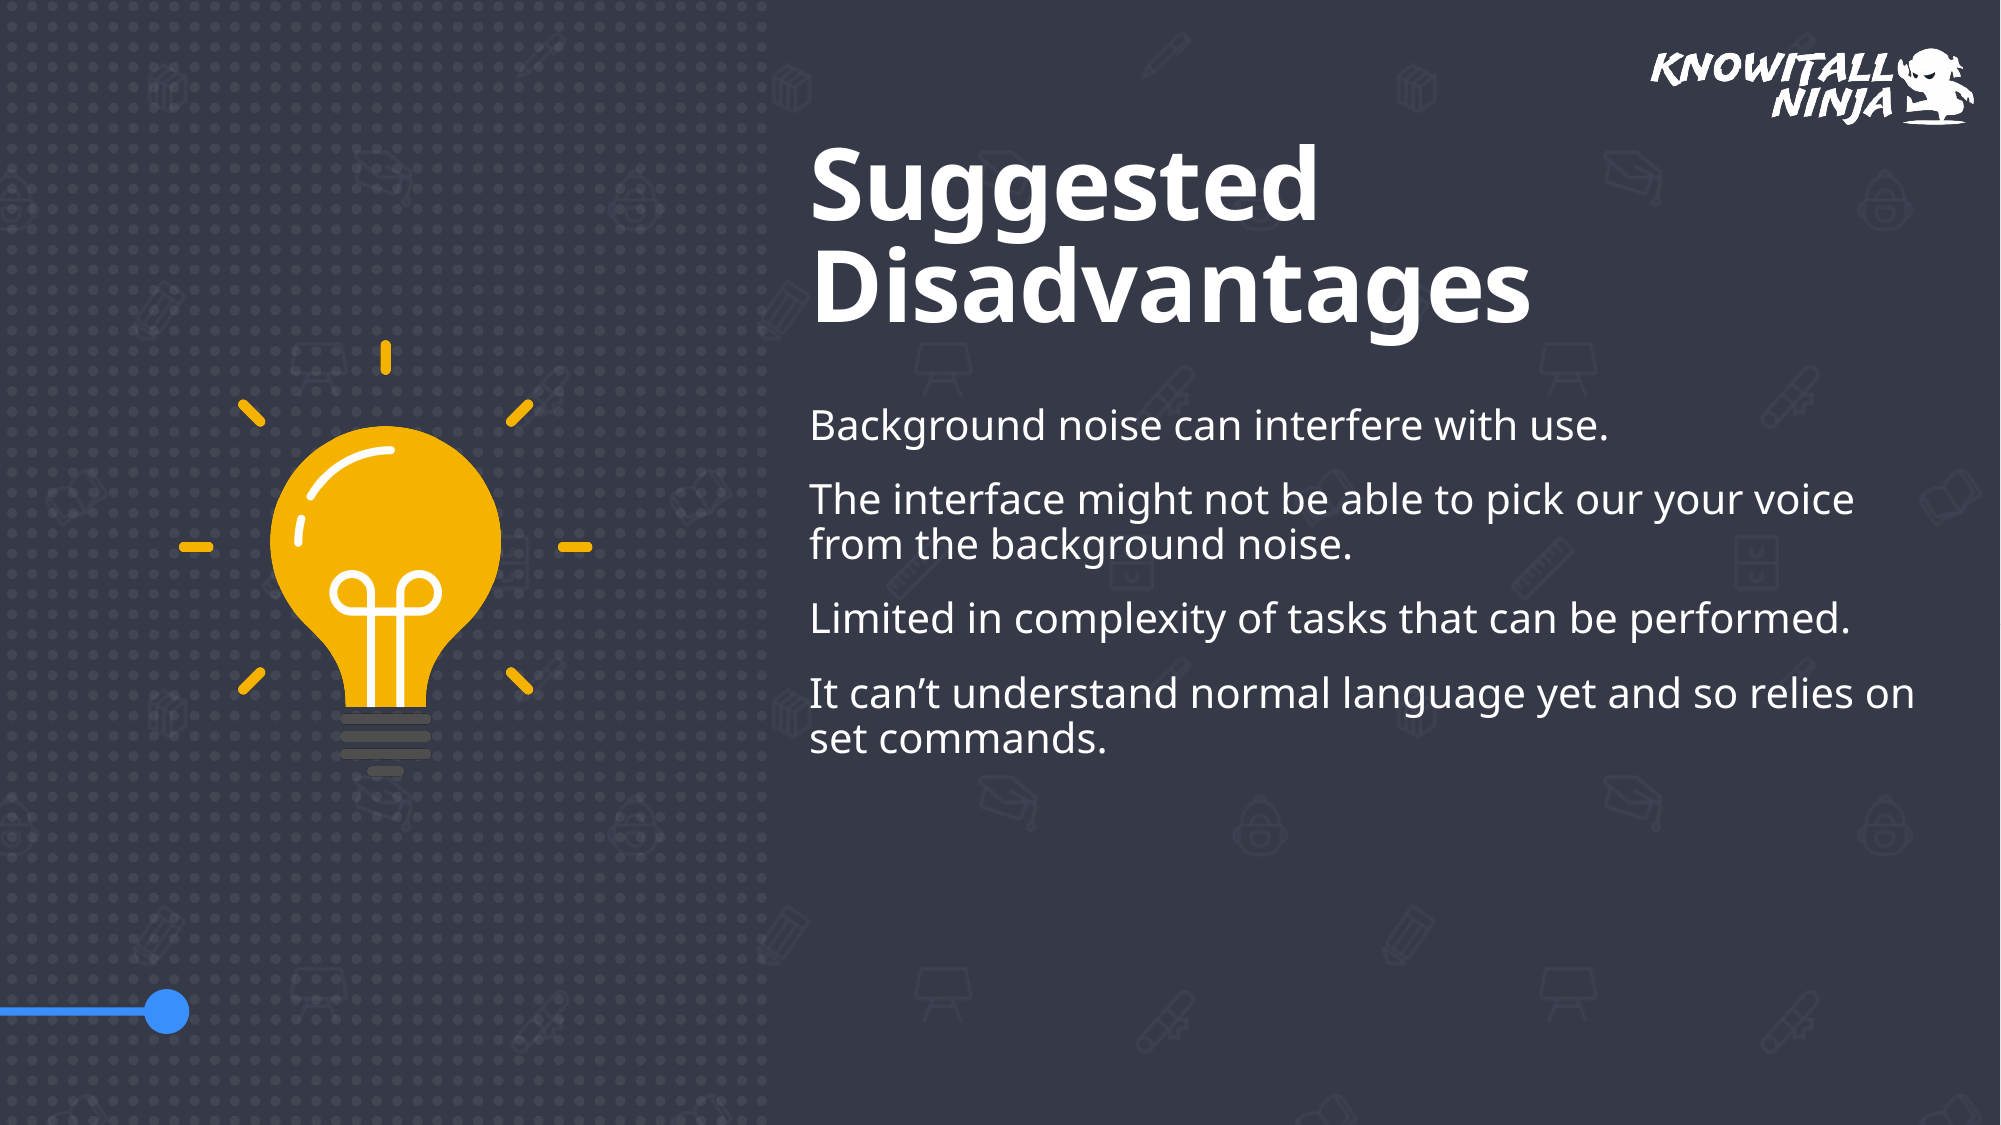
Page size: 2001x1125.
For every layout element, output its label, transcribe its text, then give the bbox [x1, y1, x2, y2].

list Background noise can interfere with use. The interface might not be able to pick our your voice from the background noise. Limited in complexity of tasks that can be performed. It can’t understand normal language yet and so relies on set commands. [794, 397, 1928, 1090]
picture [0, 0, 2001, 1125]
title Suggested Disadvantages [794, 125, 1928, 351]
